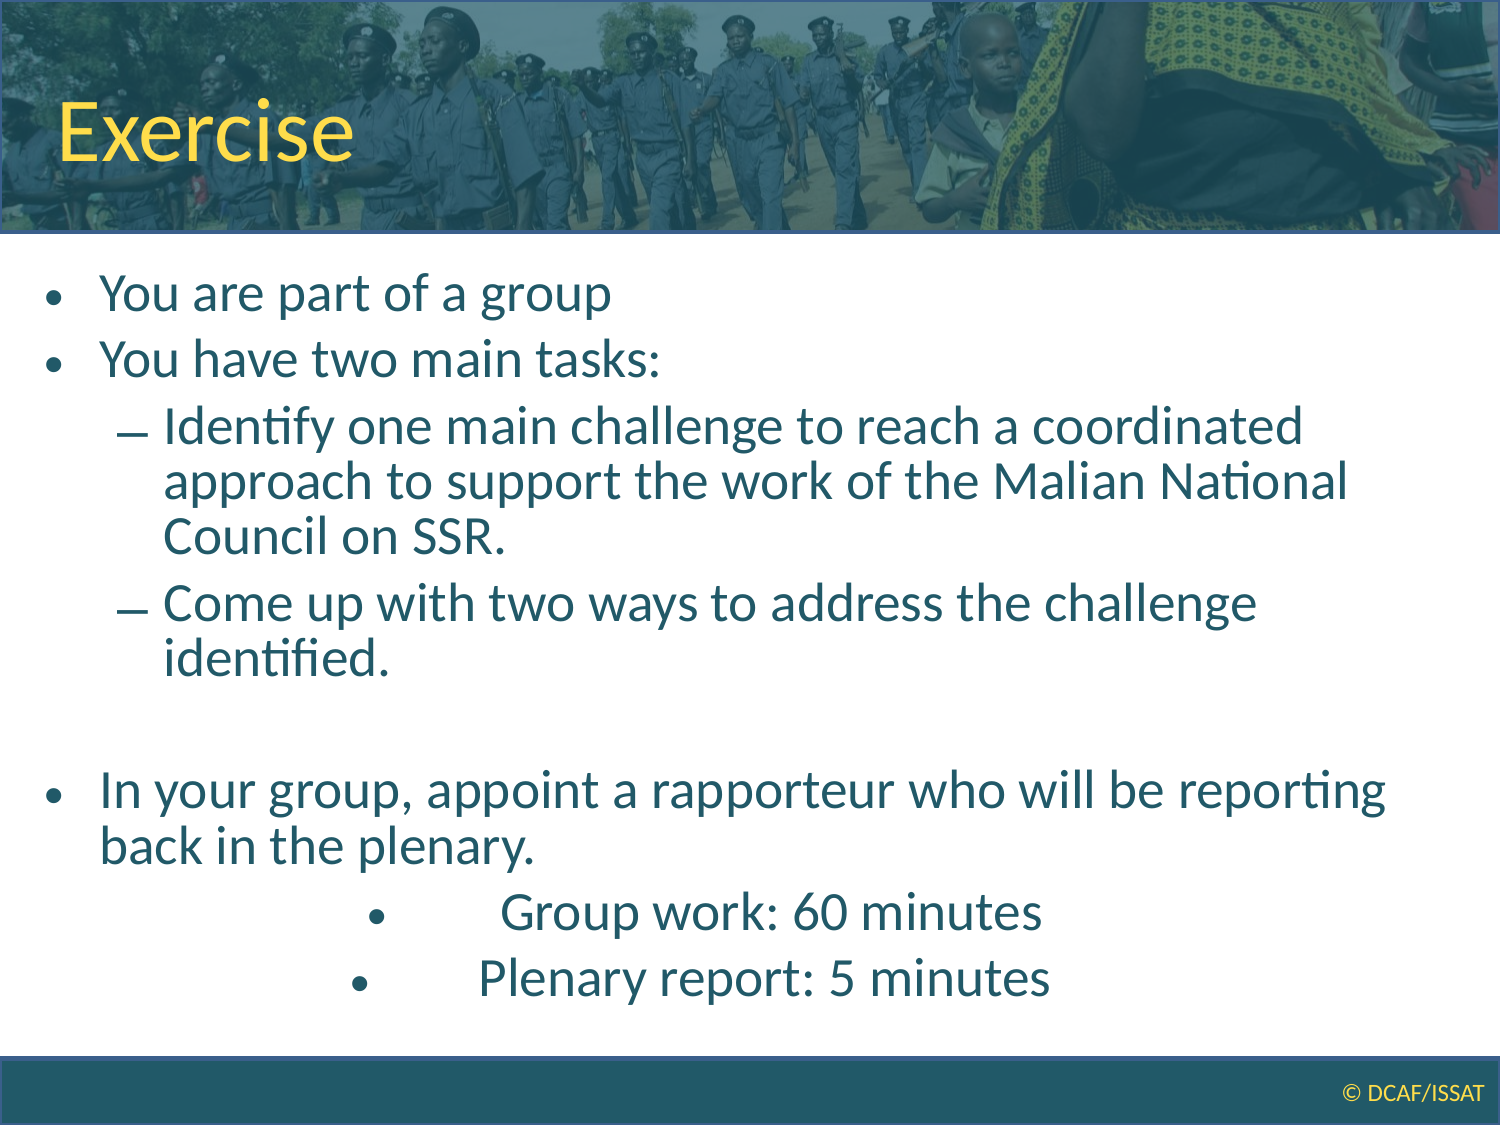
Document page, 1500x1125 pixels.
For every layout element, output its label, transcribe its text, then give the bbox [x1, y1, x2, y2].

title Exercise [41, 45, 1459, 233]
list You are part of a group You have two main tasks: Identify one main challenge to reach a coordinated approach to support the work of the Malian National Council on SSR. Come up with two ways to address the challenge identified. In your group, appoint a rapporteur who will be reporting back in the plenary. Group work: 60 minutes Plenary report: 5 minutes [29, 262, 1459, 1024]
